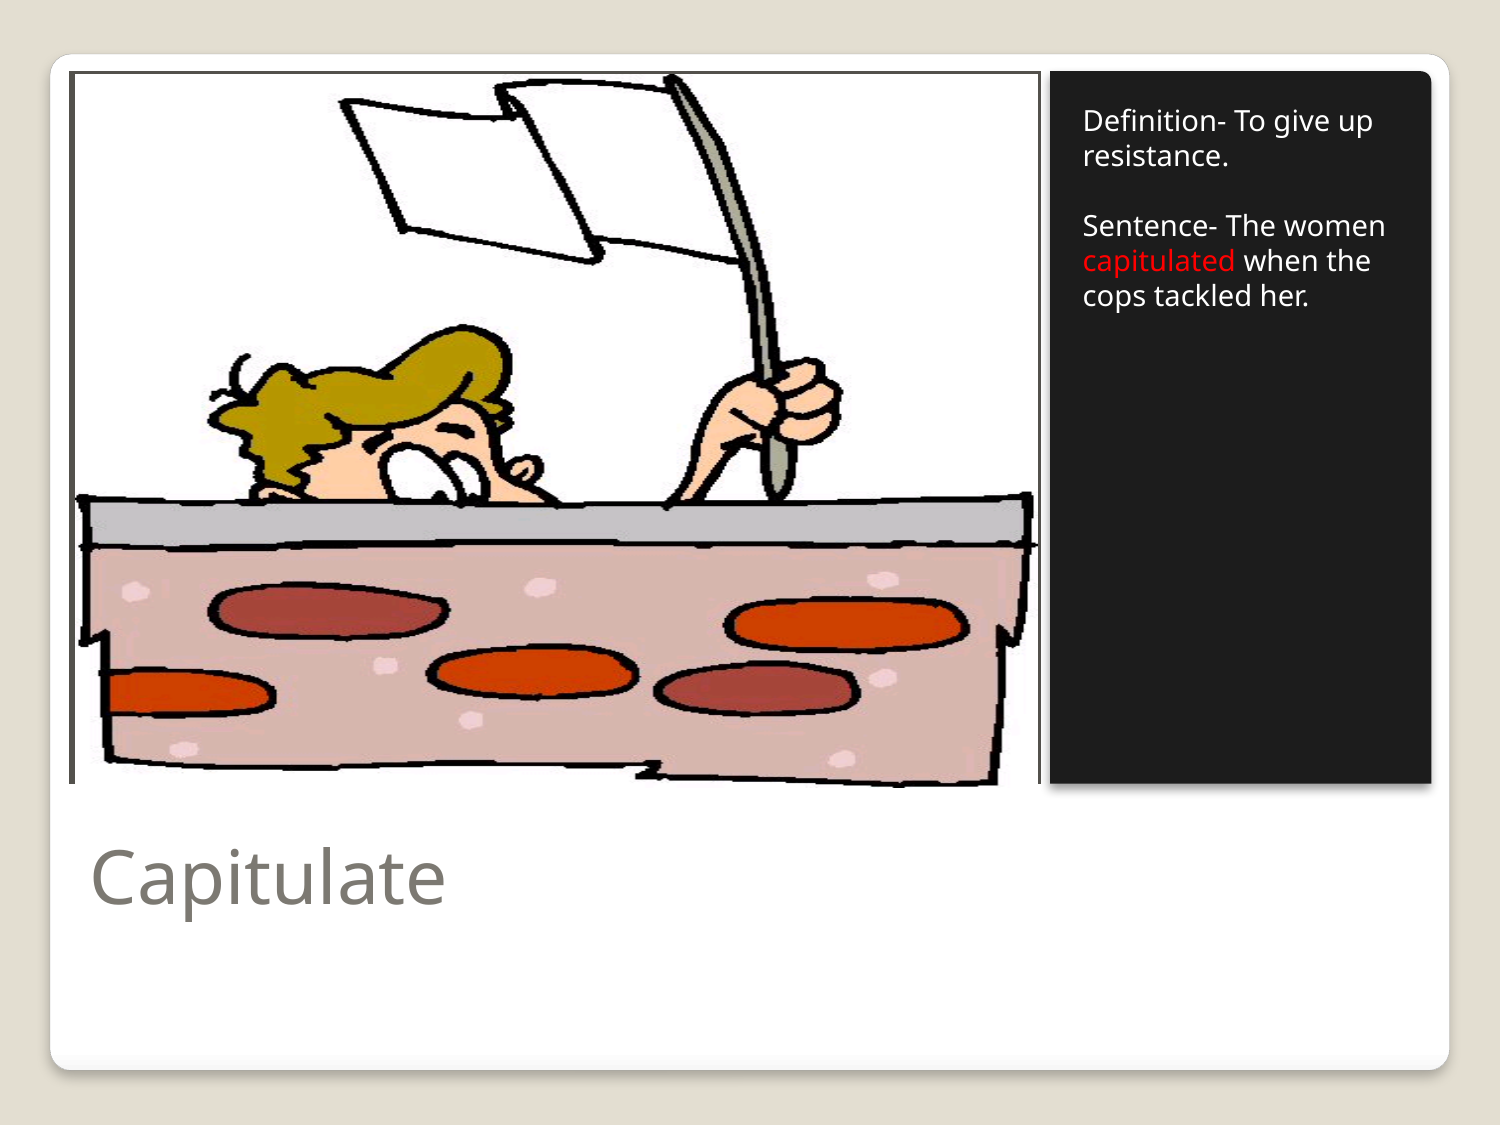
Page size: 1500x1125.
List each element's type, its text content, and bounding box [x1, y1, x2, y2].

picture [68, 71, 1042, 788]
list Definition- To give up resistance. Sentence- The women capitulated when the cops tackled her. [1060, 87, 1428, 779]
title Capitulate [75, 822, 1425, 995]
